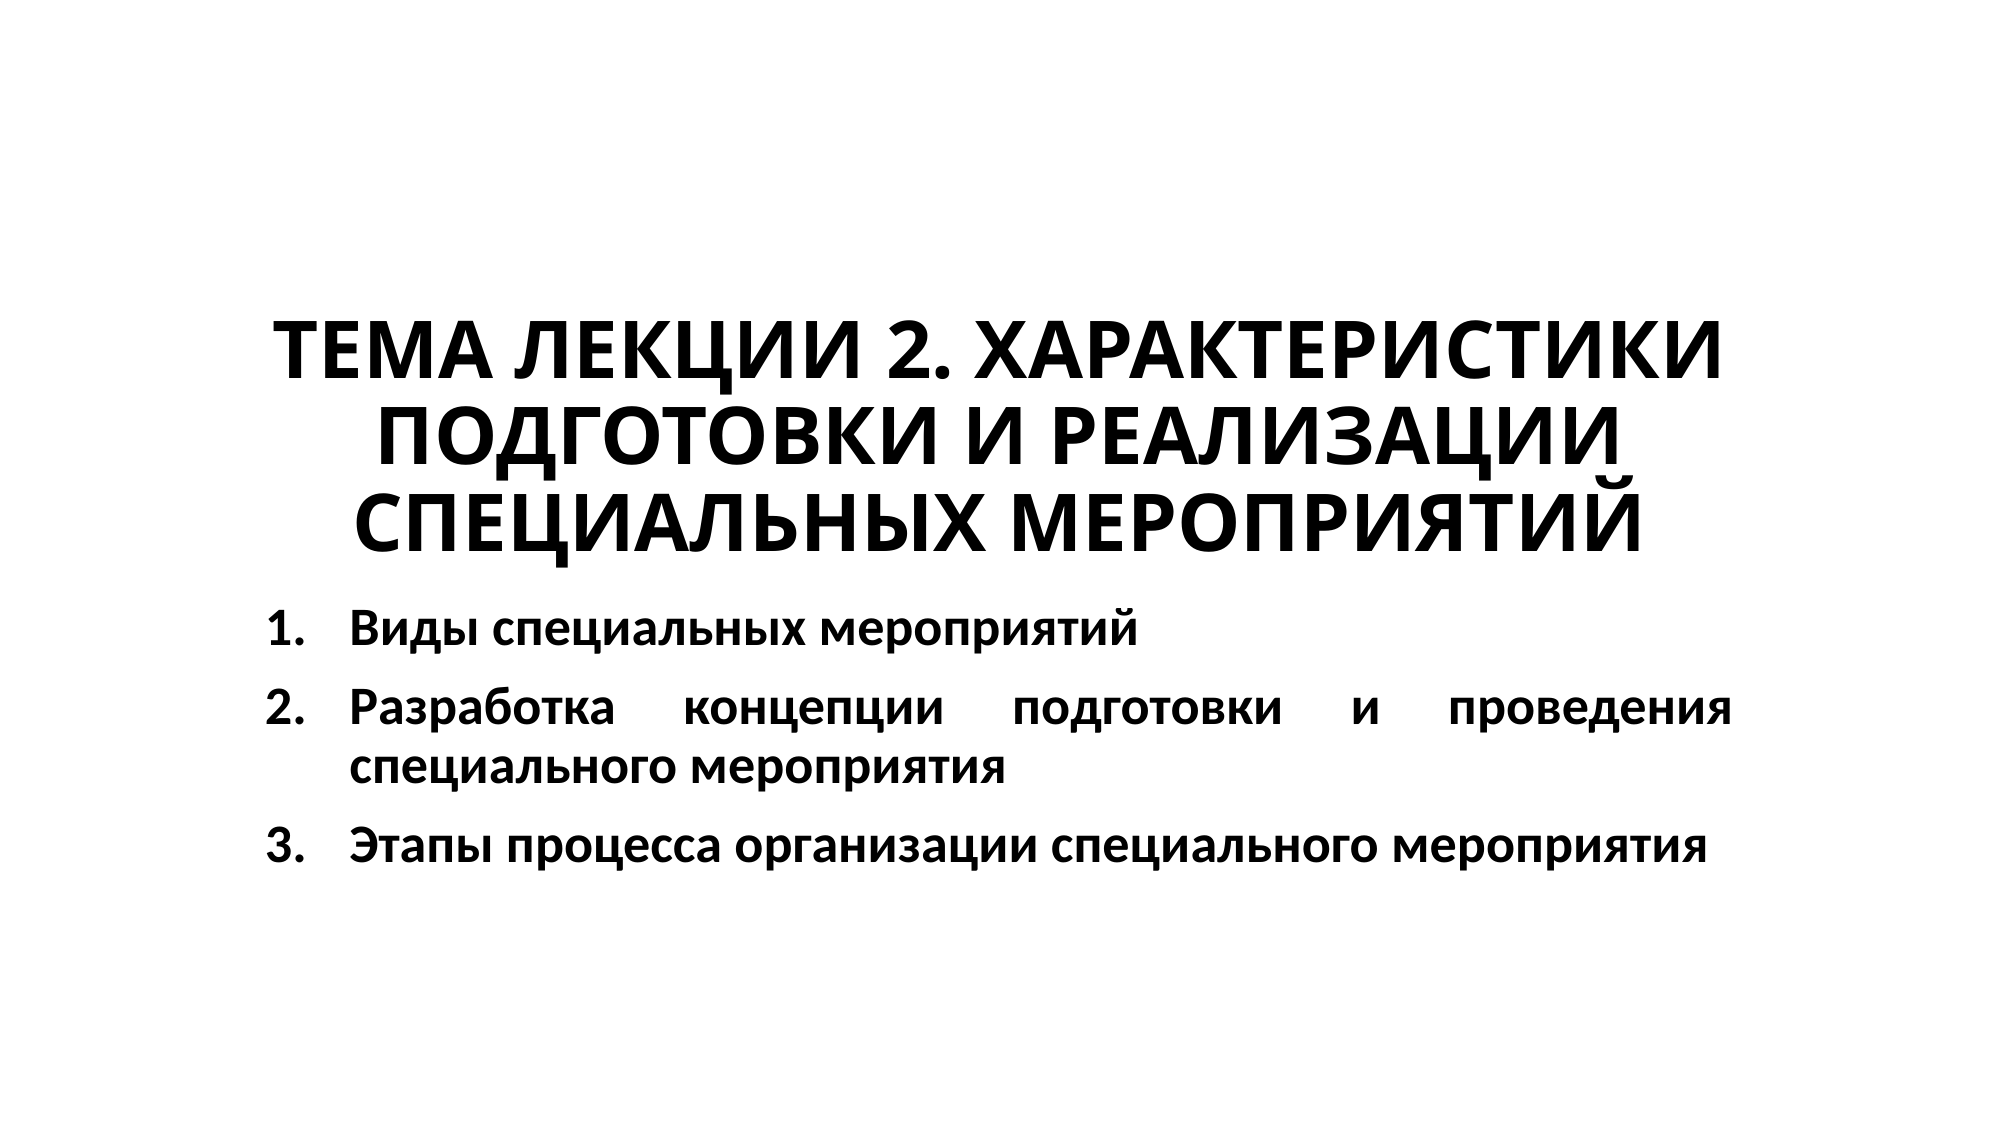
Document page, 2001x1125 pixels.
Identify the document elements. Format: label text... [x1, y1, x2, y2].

title ТЕМА ЛЕКЦИИ 2. ХАРАКТЕРИСТИКИ ПОДГОТОВКИ И РЕАЛИЗАЦИИ СПЕЦИАЛЬНЫХ МЕРОПРИЯТИЙ [249, 184, 1750, 576]
subtitle Виды специальных мероприятий Разработка концепции подготовки и проведения специального мероприятия Этапы процесса организации специального мероприятия [249, 590, 1750, 1028]
